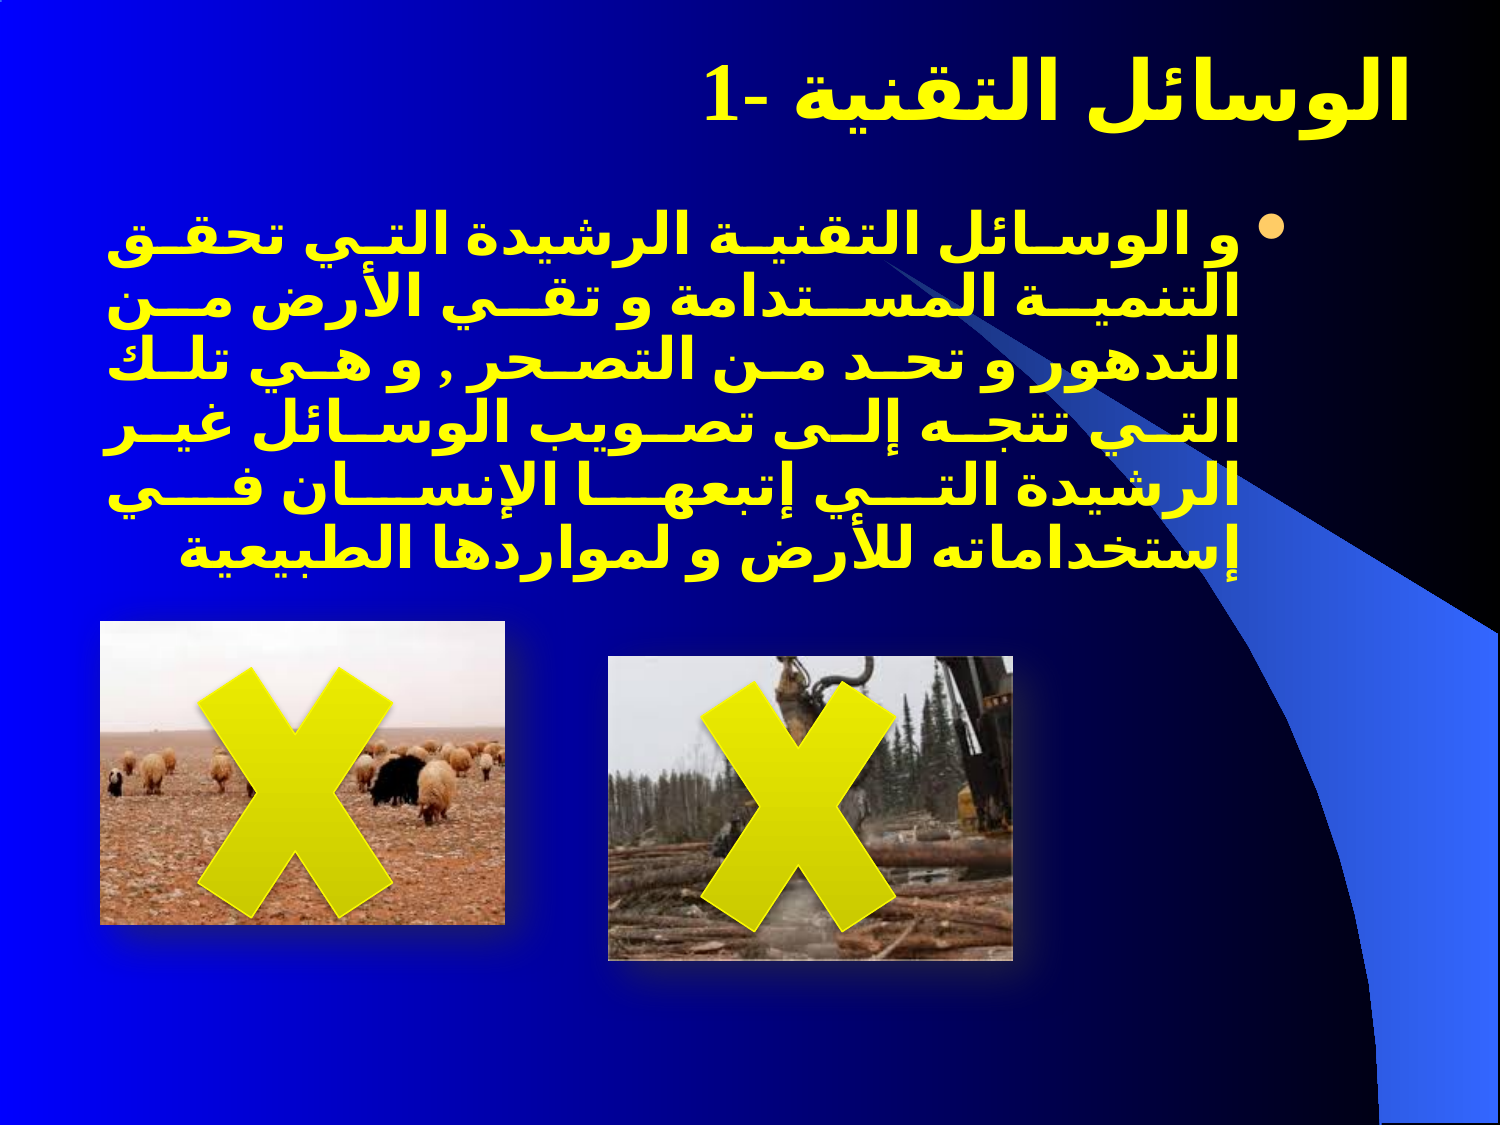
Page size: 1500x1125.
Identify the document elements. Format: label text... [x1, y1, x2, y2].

picture [608, 656, 1014, 961]
picture [100, 621, 506, 925]
title 1- الوسائل التقنية [100, 0, 1451, 176]
list و الوسائل التقنية الرشيدة التي تحقق التنمية المستدامة و تقي الأرض من التدهور و تحد من التصحر , و هي تلك التي تتجه إلى تصويب الوسائل غير الرشيدة التي إتبعها الإنسان في إستخداماته للأرض و لمواردها الطبيعية [74, 196, 1330, 1063]
